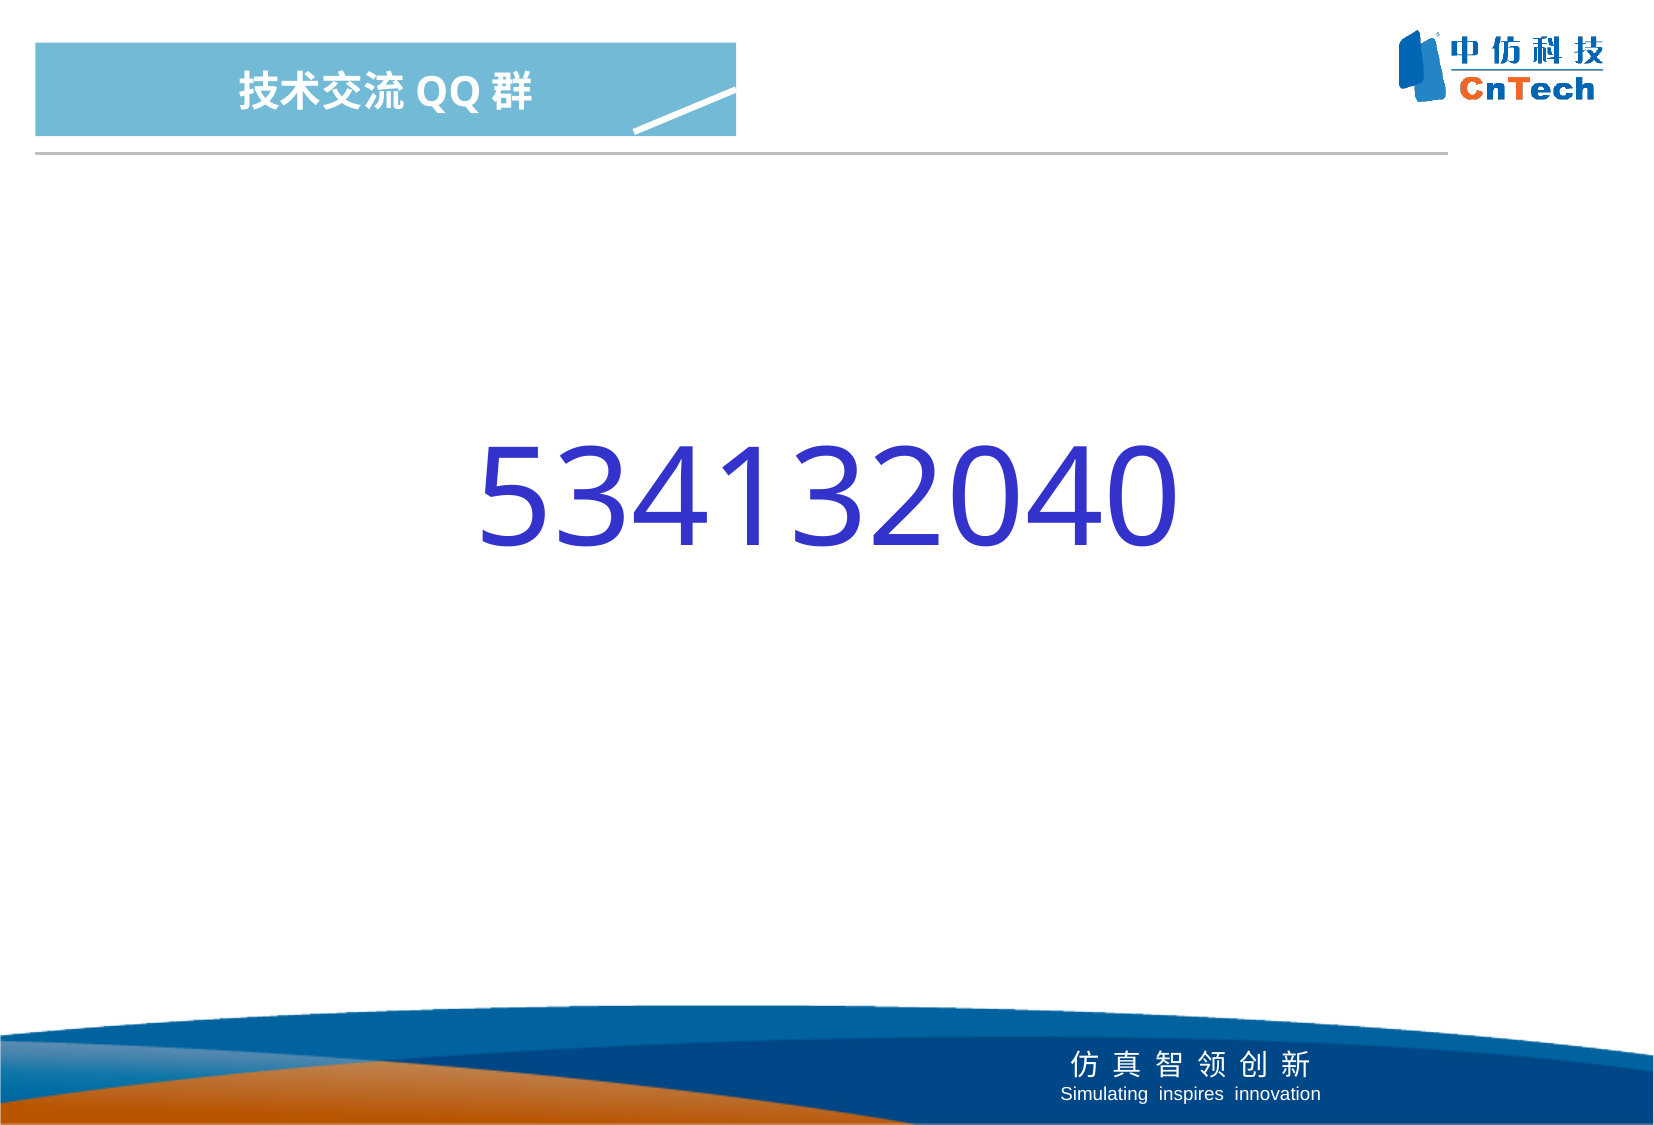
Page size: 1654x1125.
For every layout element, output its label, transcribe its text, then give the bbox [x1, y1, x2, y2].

list 534132040 [84, 432, 1573, 609]
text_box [35, 42, 1449, 154]
picture [0, 0, 1654, 1125]
